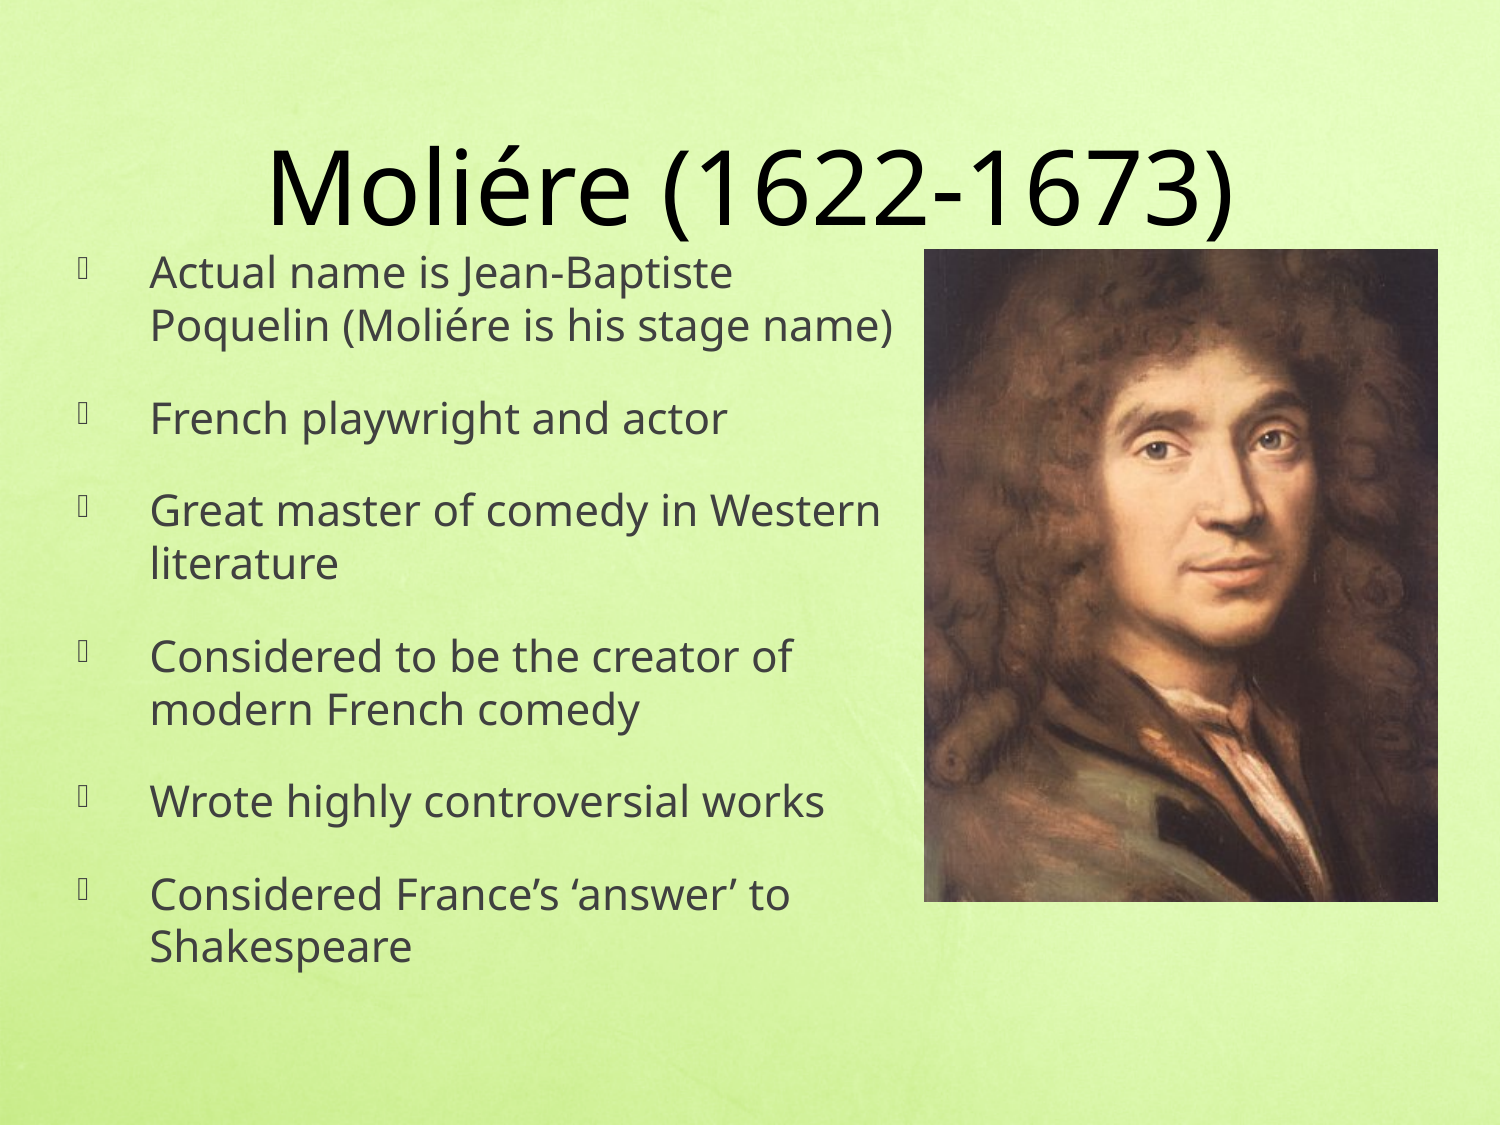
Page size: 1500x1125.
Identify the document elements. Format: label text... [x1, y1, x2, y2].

title Moliére (1622-1673) [81, 15, 1419, 247]
list Actual name is Jean-Baptiste Poquelin (Moliére is his stage name) French playwright and actor Great master of comedy in Western literature Considered to be the creator of modern French comedy Wrote highly controversial works Considered France’s ‘answer’ to Shakespeare [62, 237, 925, 988]
picture [923, 248, 1439, 904]
